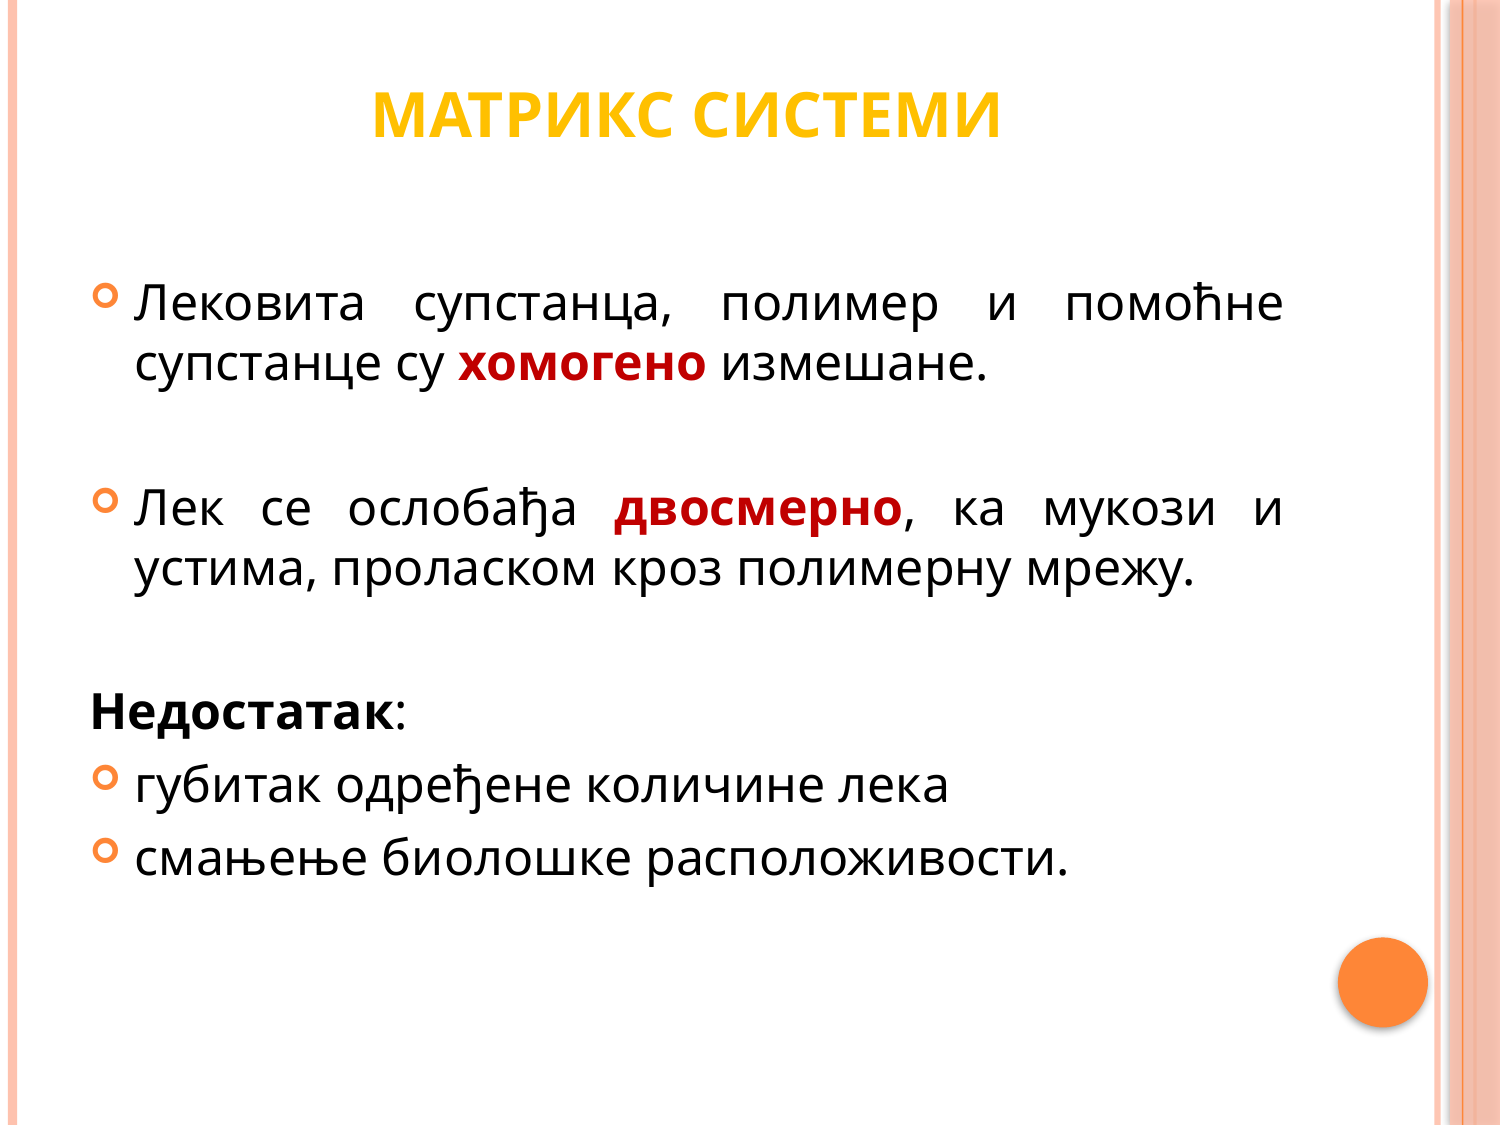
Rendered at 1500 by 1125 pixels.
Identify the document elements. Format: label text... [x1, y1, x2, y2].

list Лековита супстанца, полимер и помоћне супстанце су хомогено измешане. Лек се ослобађа двосмерно, ка мукози и устима, проласком кроз полимерну мрежу. Недостатак: губитак одређене количине лека смањење биолошке расположивости. [75, 262, 1300, 1062]
title Матрикс системи [75, 45, 1300, 233]
